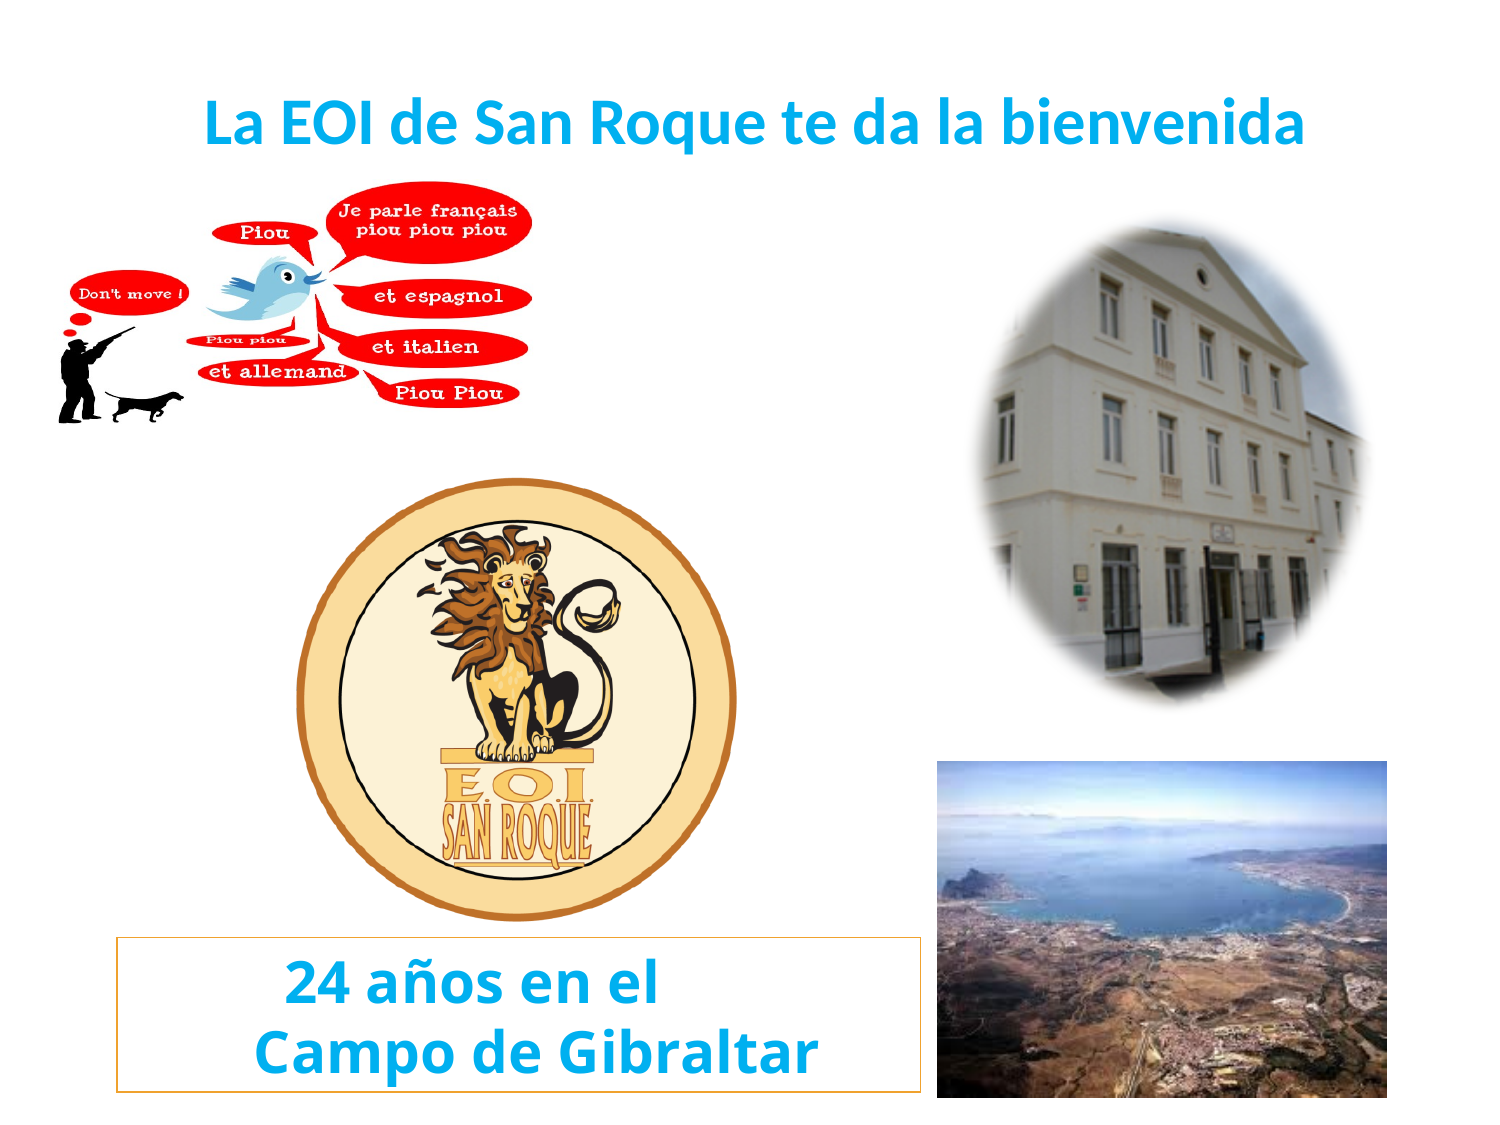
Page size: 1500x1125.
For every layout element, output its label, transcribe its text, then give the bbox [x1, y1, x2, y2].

picture [962, 207, 1377, 717]
text_box La EOI de San Roque te da la bienvenida [99, 70, 1323, 165]
picture [41, 179, 550, 430]
picture [937, 761, 1387, 1099]
picture [277, 467, 751, 931]
text_box 24 años en el Campo de Gibraltar [117, 937, 921, 1093]
